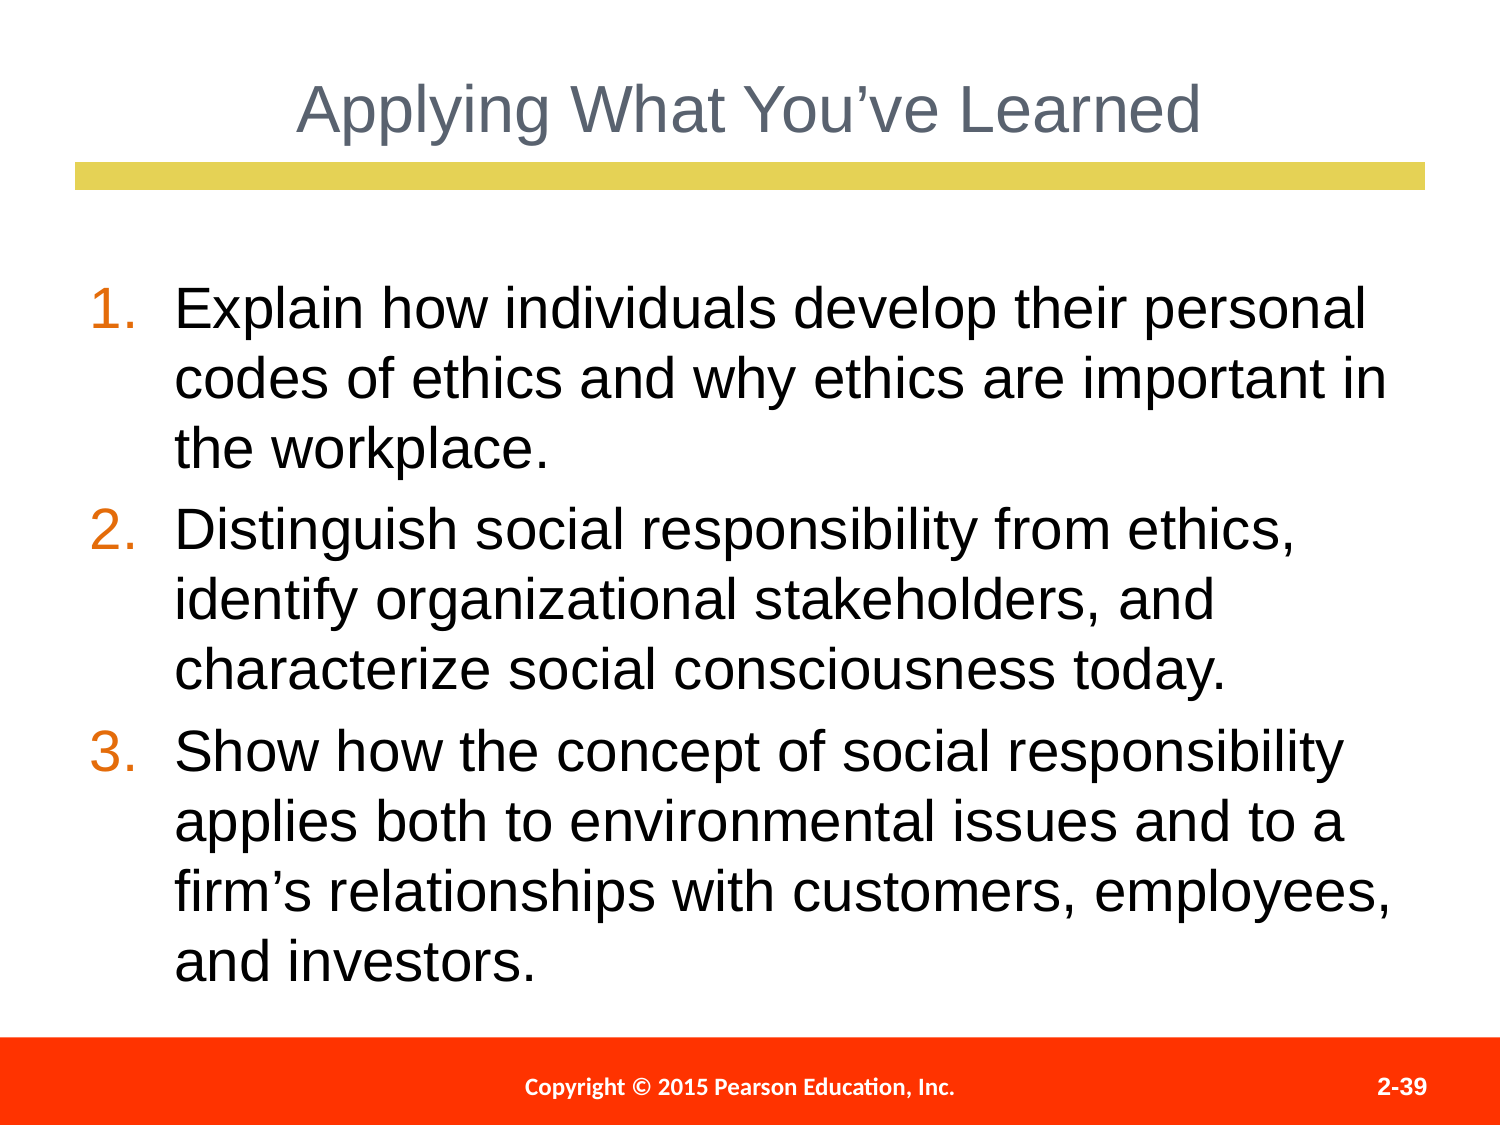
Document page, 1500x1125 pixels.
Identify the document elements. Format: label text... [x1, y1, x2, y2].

title Applying What You’ve Learned [74, 12, 1426, 201]
text_box Explain how individuals develop their personal codes of ethics and why ethics are important in the workplace. Distinguish social responsibility from ethics, identify organizational stakeholders, and characterize social consciousness today. Show how the concept of social responsibility applies both to environmental issues and to a firm’s relationships with customers, employees, and investors. [74, 262, 1425, 1005]
